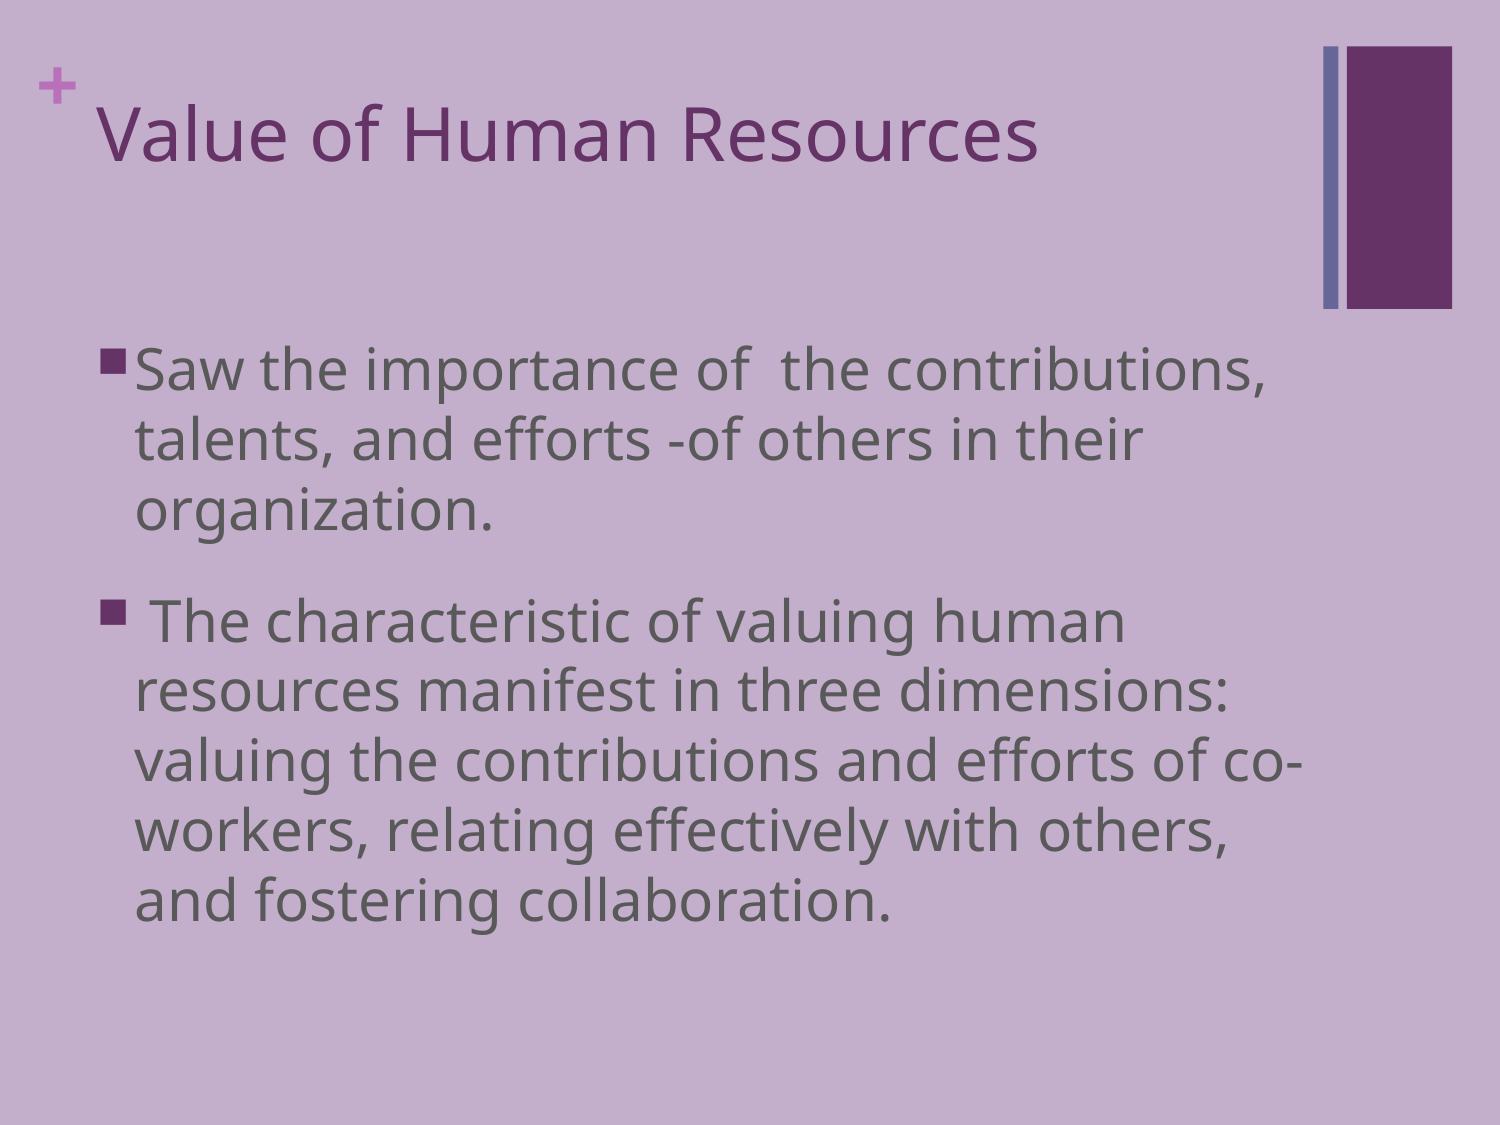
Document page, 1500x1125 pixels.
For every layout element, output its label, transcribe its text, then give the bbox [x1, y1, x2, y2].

list Saw the importance of the contributions, talents, and efforts -of others in their organization. The characteristic of valuing human resources manifest in three dimensions: valuing the contributions and efforts of co-workers, relating effectively with others, and fostering collaboration. [81, 324, 1322, 1005]
title Value of Human Resources [81, 79, 1322, 263]
